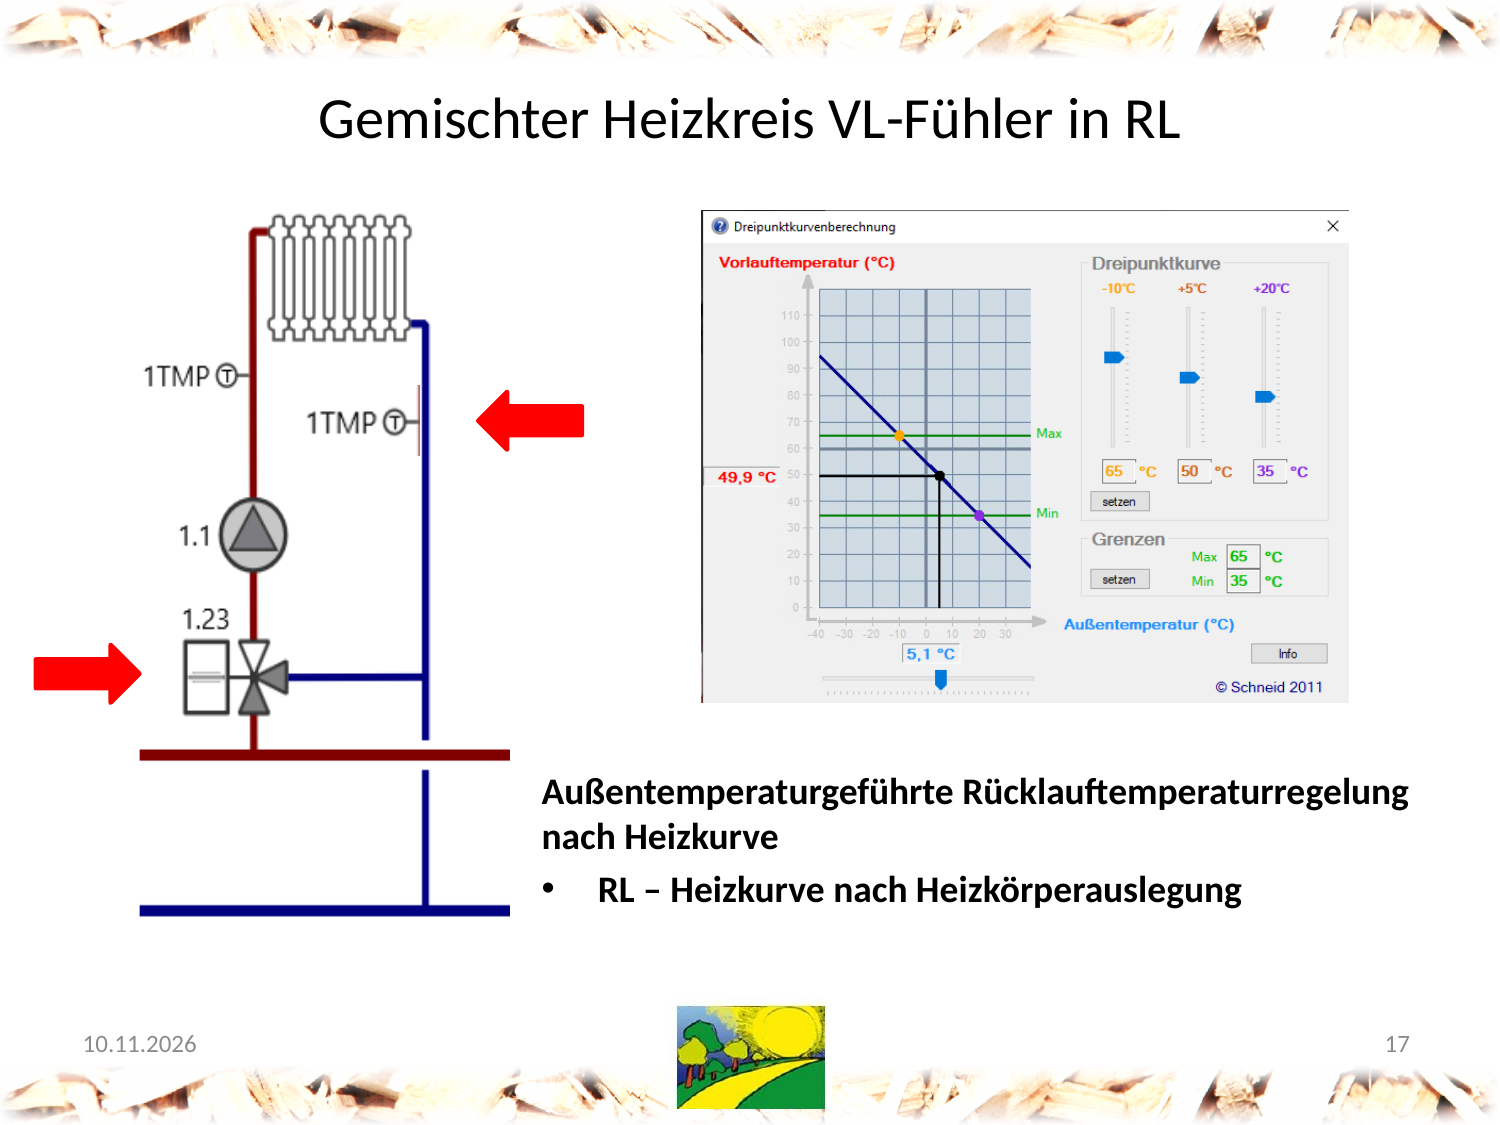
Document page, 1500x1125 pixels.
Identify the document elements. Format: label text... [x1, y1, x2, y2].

picture [31, 998, 1466, 1109]
text_box [33, 642, 134, 705]
picture [139, 146, 511, 1052]
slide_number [26, 23, 1476, 36]
picture [700, 210, 1349, 703]
list Außentemperaturgeführte Rücklauftemperaturregelung nach Heizkurve RL – Heizkurve nach Heizkörperauslegung [526, 759, 1474, 971]
slide_number 17 [1074, 1012, 1425, 1073]
title Gemischter Heizkreis VL-Fühler in RL [75, 62, 1425, 169]
text_box [516, 404, 585, 438]
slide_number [67, 1012, 418, 1073]
